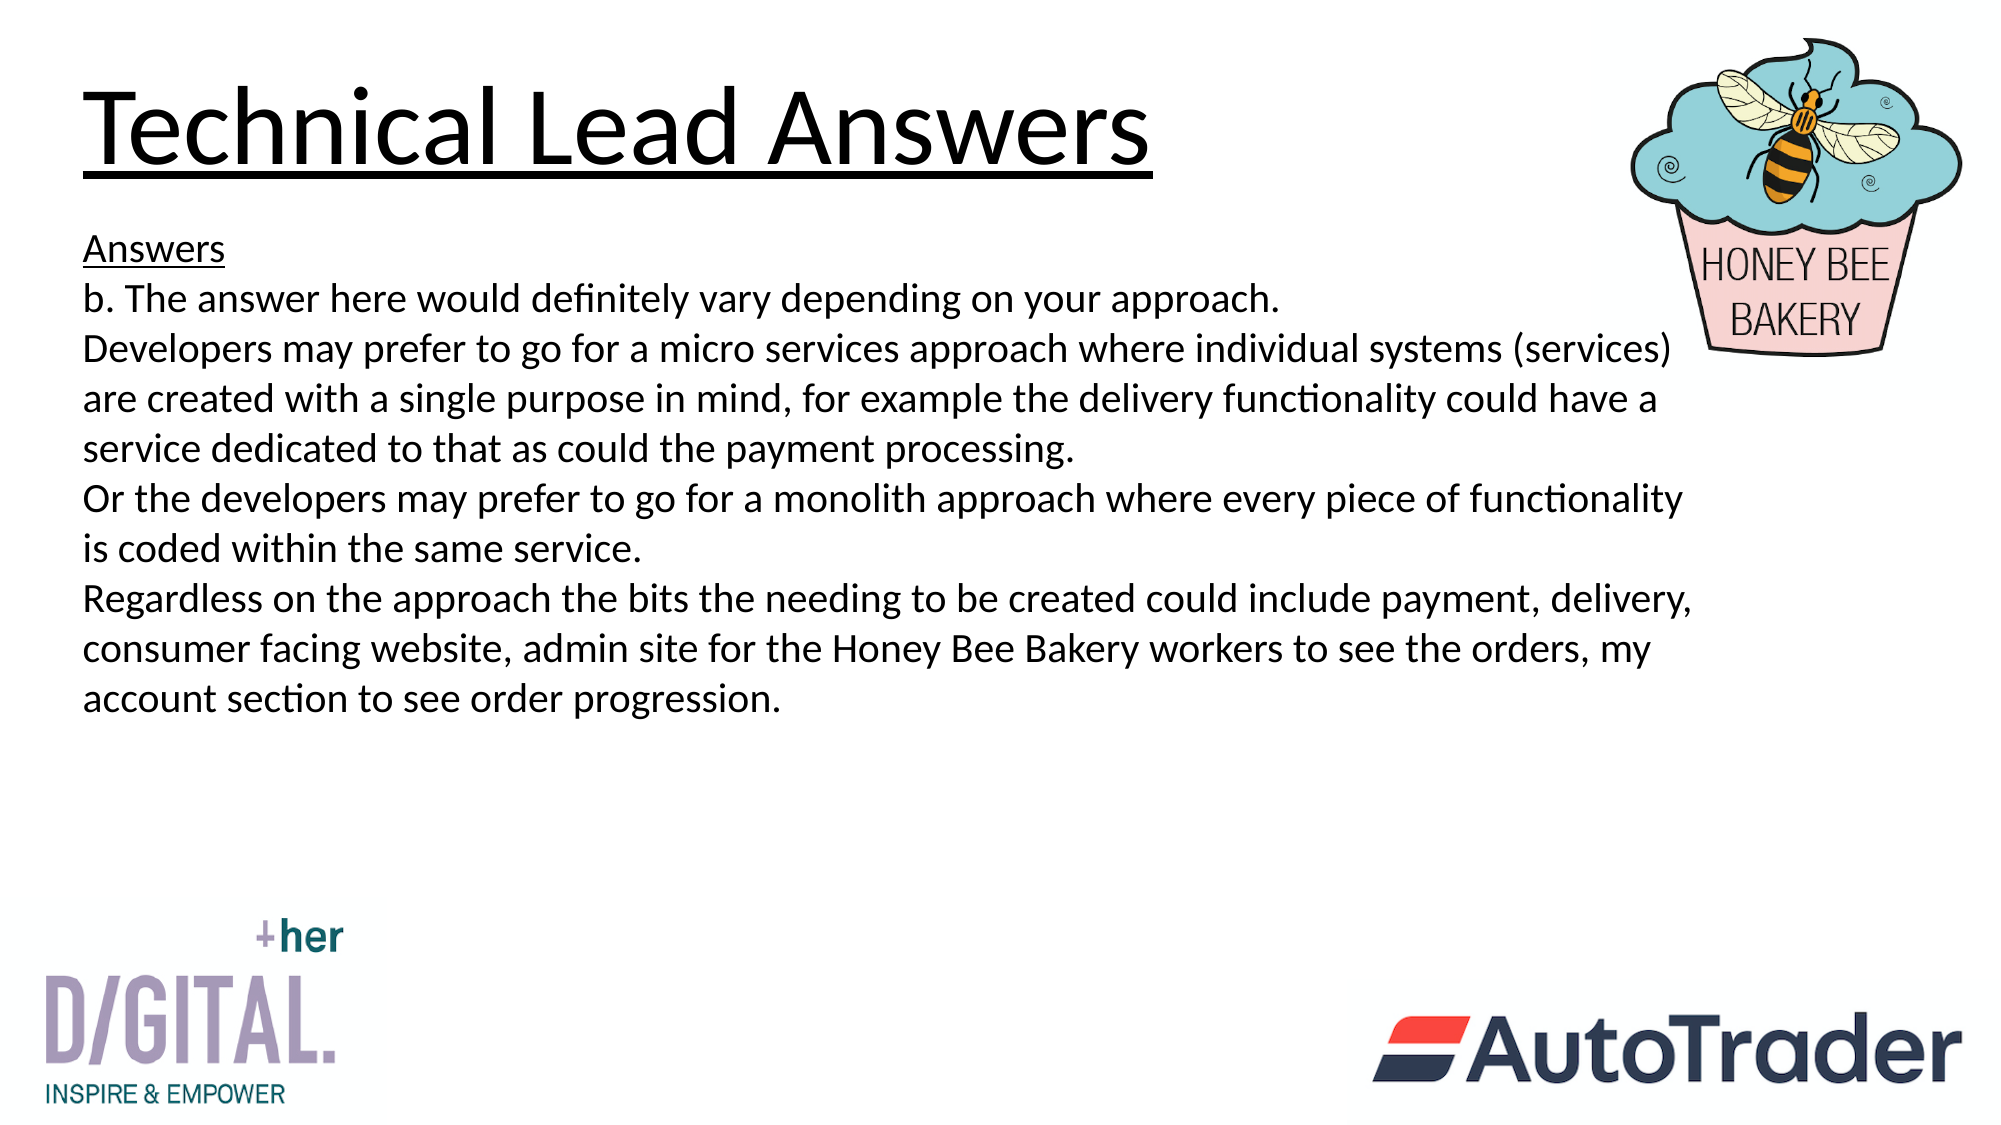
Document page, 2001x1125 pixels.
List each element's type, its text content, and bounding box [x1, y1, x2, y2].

picture [1347, 979, 2000, 1125]
text_box Answers b. The answer here would definitely vary depending on your approach. Developers may prefer to go for a micro services approach where individual systems (services) are created with a single purpose in mind, for example the delivery functionality could have a service dedicated to that as could the payment processing. Or the developers may prefer to go for a monolith approach where every piece of functionality is coded within the same service. Regardless on the approach the bits the needing to be created could include payment, delivery, consumer facing website, admin site for the Honey Bee Bakery workers to see the orders, my account section to see order progression. [67, 213, 1716, 729]
text_box Technical Lead Answers [67, 44, 1591, 195]
picture [0, 897, 387, 1125]
picture [1591, 0, 2000, 400]
